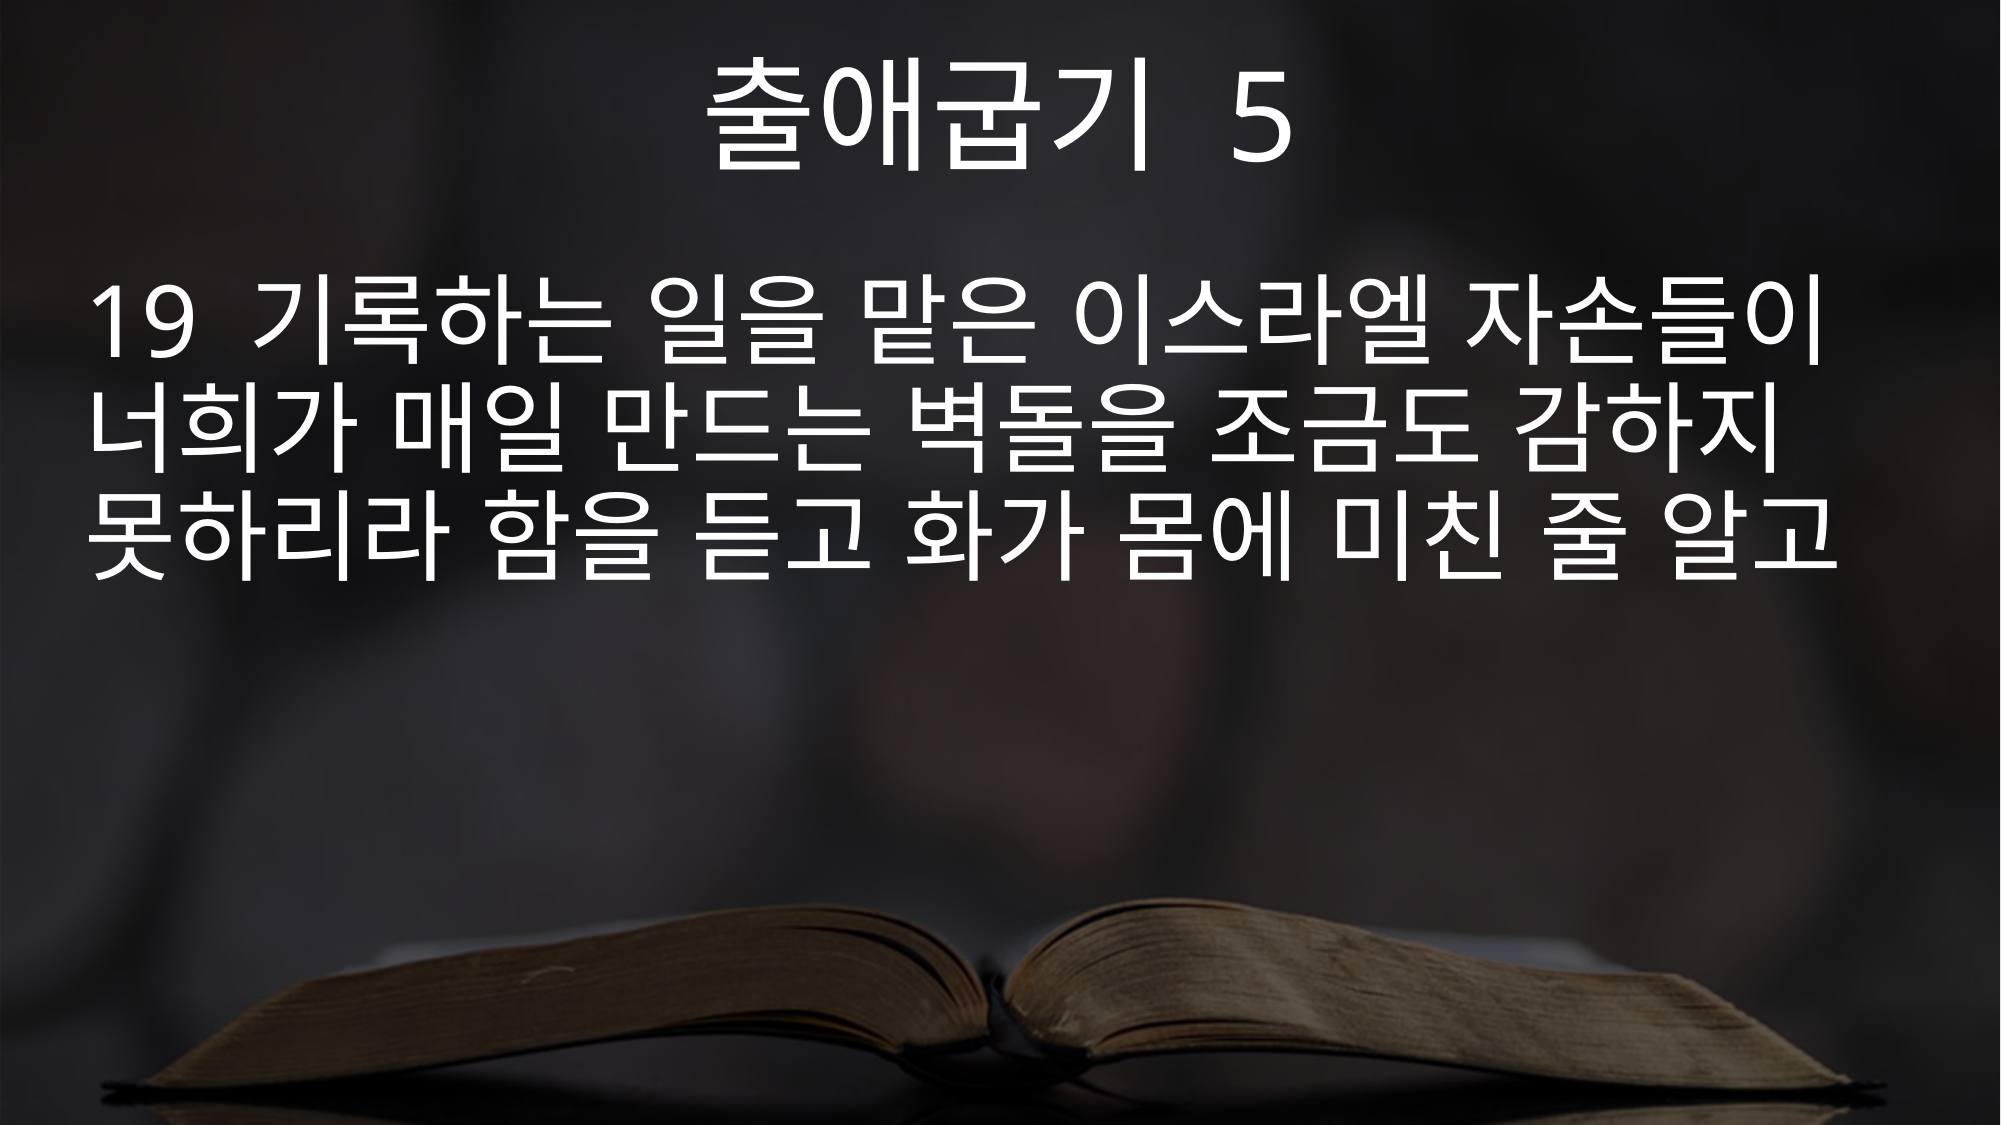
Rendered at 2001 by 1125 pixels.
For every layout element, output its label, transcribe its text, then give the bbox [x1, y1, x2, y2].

footer 출애굽기 5 [0, 32, 2000, 192]
list 19 기록하는 일을 맡은 이스라엘 자손들이 너희가 매일 만드는 벽돌을 조금도 감하지 못하리라 함을 듣고 화가 몸에 미친 줄 알고 [69, 263, 1953, 423]
picture [0, 0, 2001, 1125]
